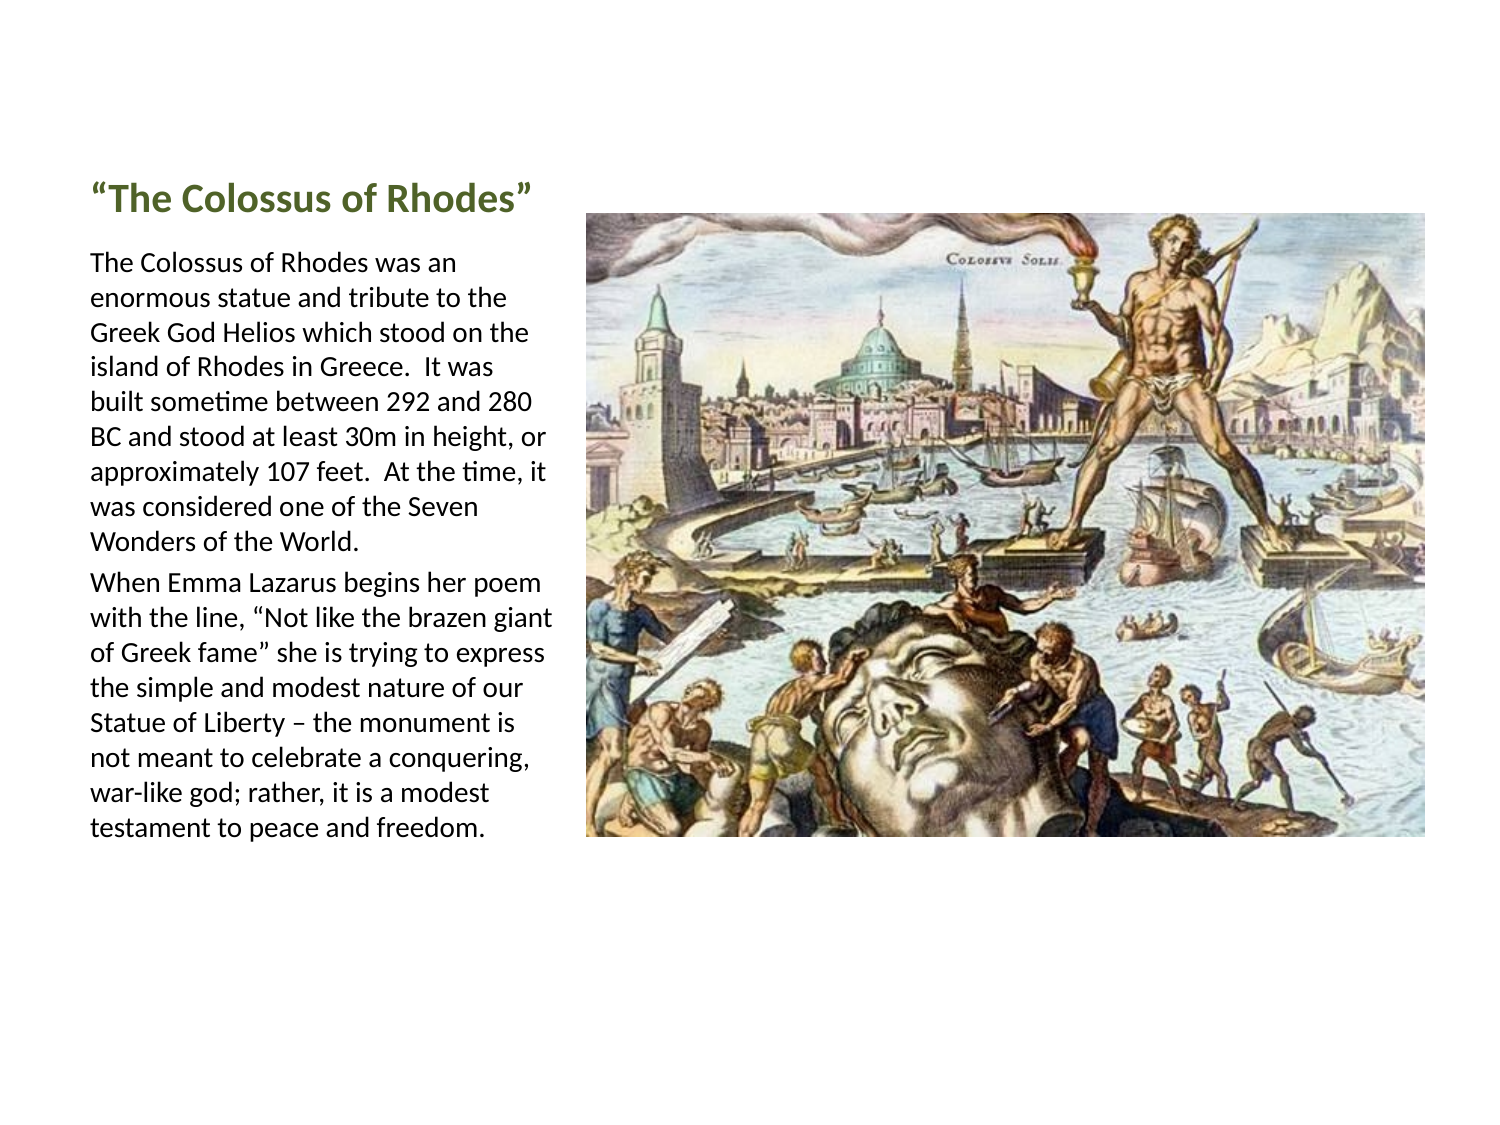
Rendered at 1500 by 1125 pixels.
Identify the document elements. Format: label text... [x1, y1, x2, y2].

list The Colossus of Rhodes was an enormous statue and tribute to the Greek God Helios which stood on the island of Rhodes in Greece. It was built sometime between 292 and 280 BC and stood at least 30m in height, or approximately 107 feet. At the time, it was considered one of the Seven Wonders of the World. When Emma Lazarus begins her poem with the line, “Not like the brazen giant of Greek fame” she is trying to express the simple and modest nature of our Statue of Liberty – the monument is not meant to celebrate a conquering, war-like god; rather, it is a modest testament to peace and freedom. [75, 235, 569, 1005]
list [586, 213, 1426, 837]
title “The Colossus of Rhodes” [75, 37, 569, 229]
